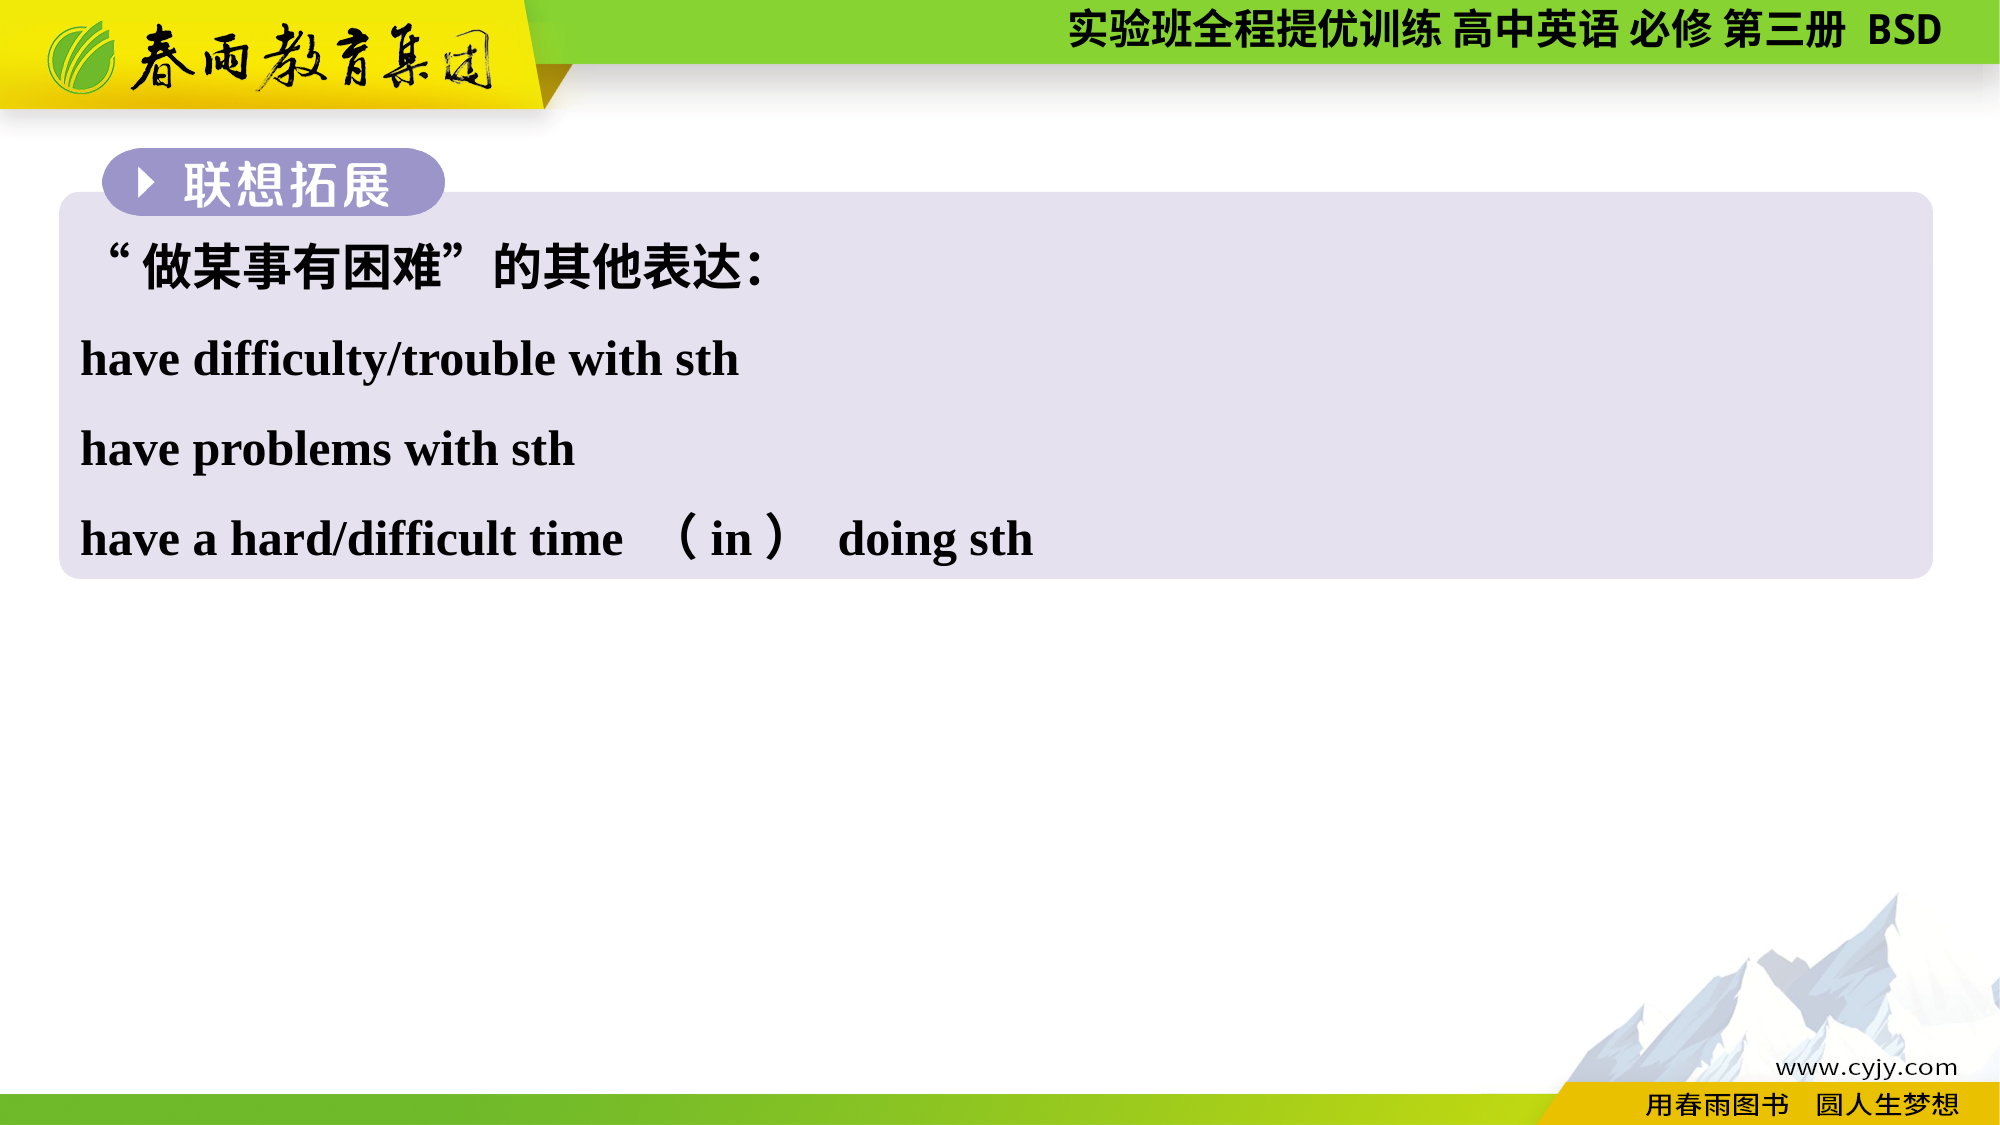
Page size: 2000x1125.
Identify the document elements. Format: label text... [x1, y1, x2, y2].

picture [0, 0, 2000, 1125]
text_box “做某事有困难”的其他表达： have difficulty/trouble with sth have problems with sth have a hard/difficult time （in） doing sth [59, 191, 1934, 579]
